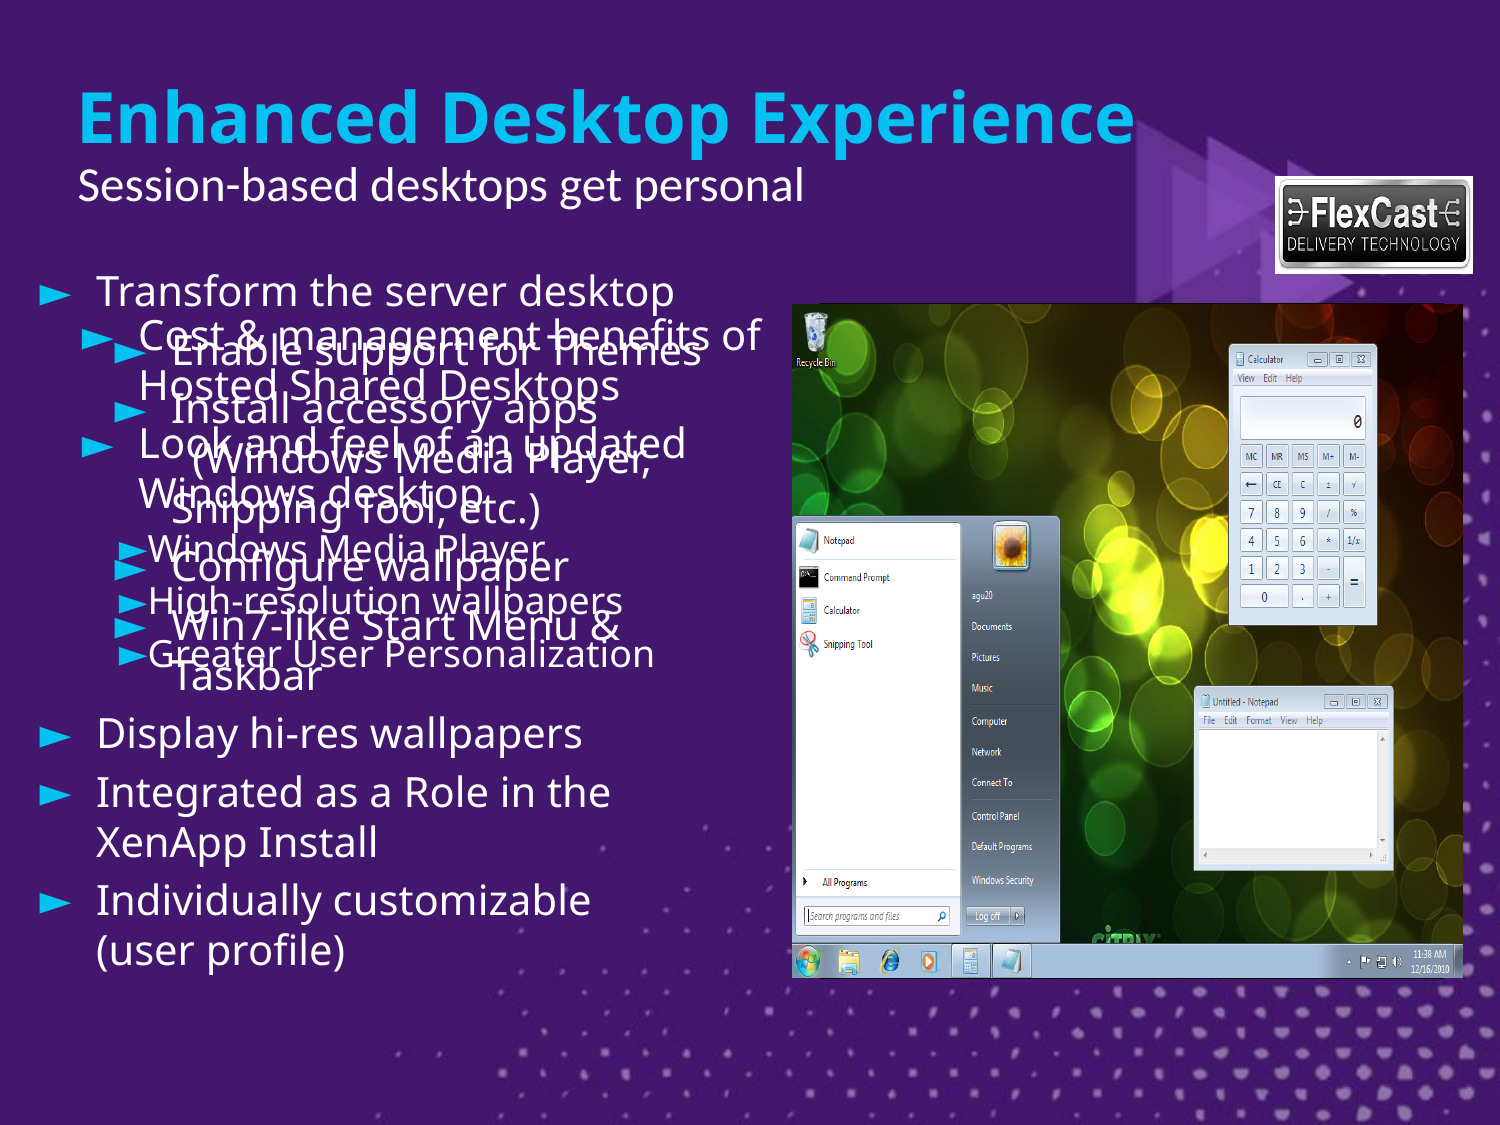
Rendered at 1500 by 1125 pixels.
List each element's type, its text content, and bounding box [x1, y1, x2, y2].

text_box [44, 304, 1464, 978]
title Enhanced Desktop Experience [61, 73, 1462, 157]
picture [0, 0, 1500, 1125]
text_box Transform the server desktop Enable support for Themes Install accessory apps (Windows Media Player, Snipping Tool, etc.) Configure wallpaper Win7-like Start Menu & Taskbar Display hi-res wallpapers Integrated as a Role in the XenApp Install Individually customizable (user profile) [24, 257, 775, 1025]
list Cost & management benefits of Hosted Shared Desktops Look and feel of an updated Windows desktop Windows Media Player High-resolution wallpapers Greater User Personalization [66, 986, 785, 1084]
list Session-based desktops get personal [62, 157, 1252, 219]
